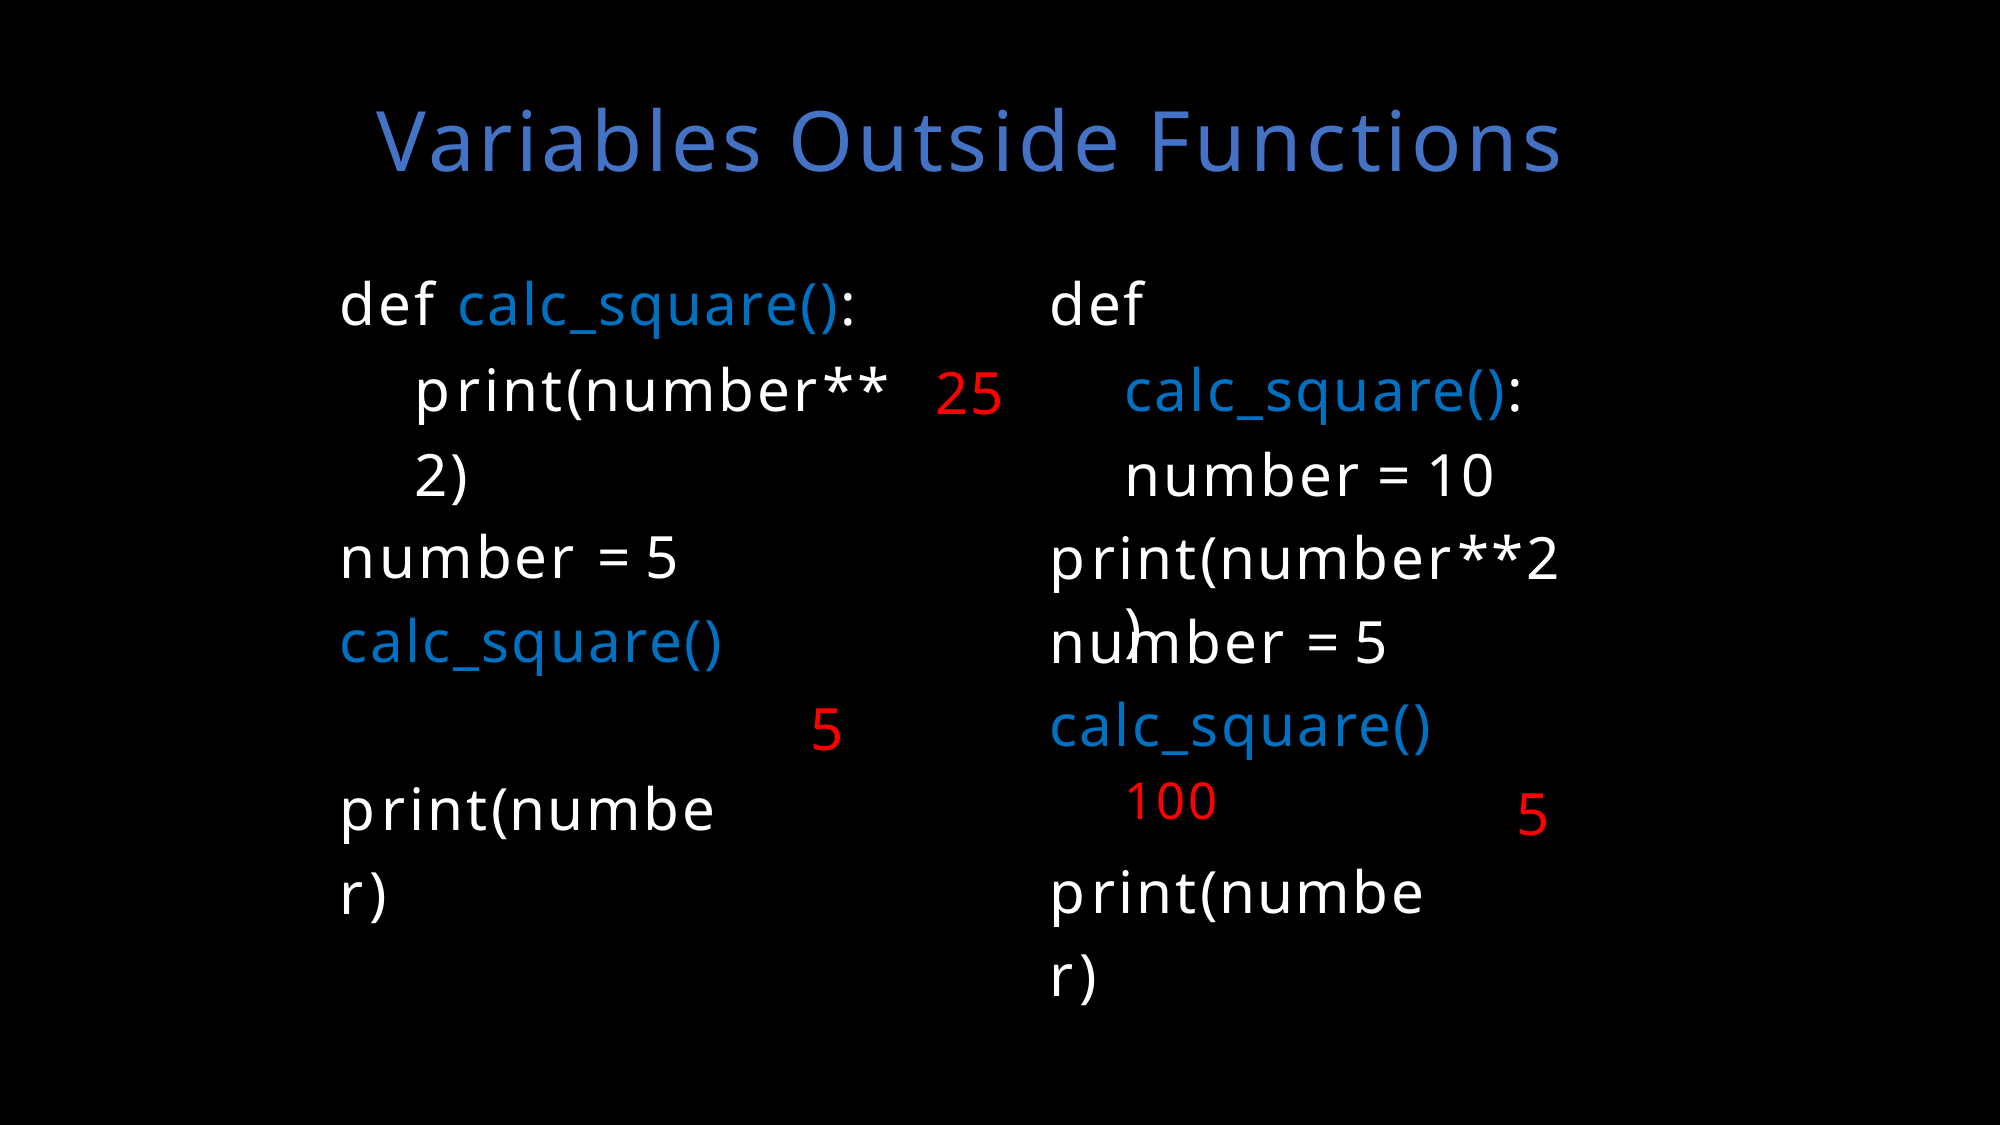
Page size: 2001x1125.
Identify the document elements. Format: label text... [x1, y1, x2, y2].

title Variables Outside Functions [374, 41, 1626, 232]
text_box number = 5 calc_square() print(number) [337, 503, 735, 926]
text_box 25 [933, 354, 1008, 427]
text_box 5 [1513, 775, 1553, 848]
text_box number = 5 calc_square() print(number) [1047, 837, 1445, 1008]
text_box def calc_square(): number = 10 print(number**2) 100 [1047, 250, 1740, 837]
text_box def calc_square(): print(number**2) [337, 250, 896, 509]
text_box 5 [807, 690, 847, 762]
